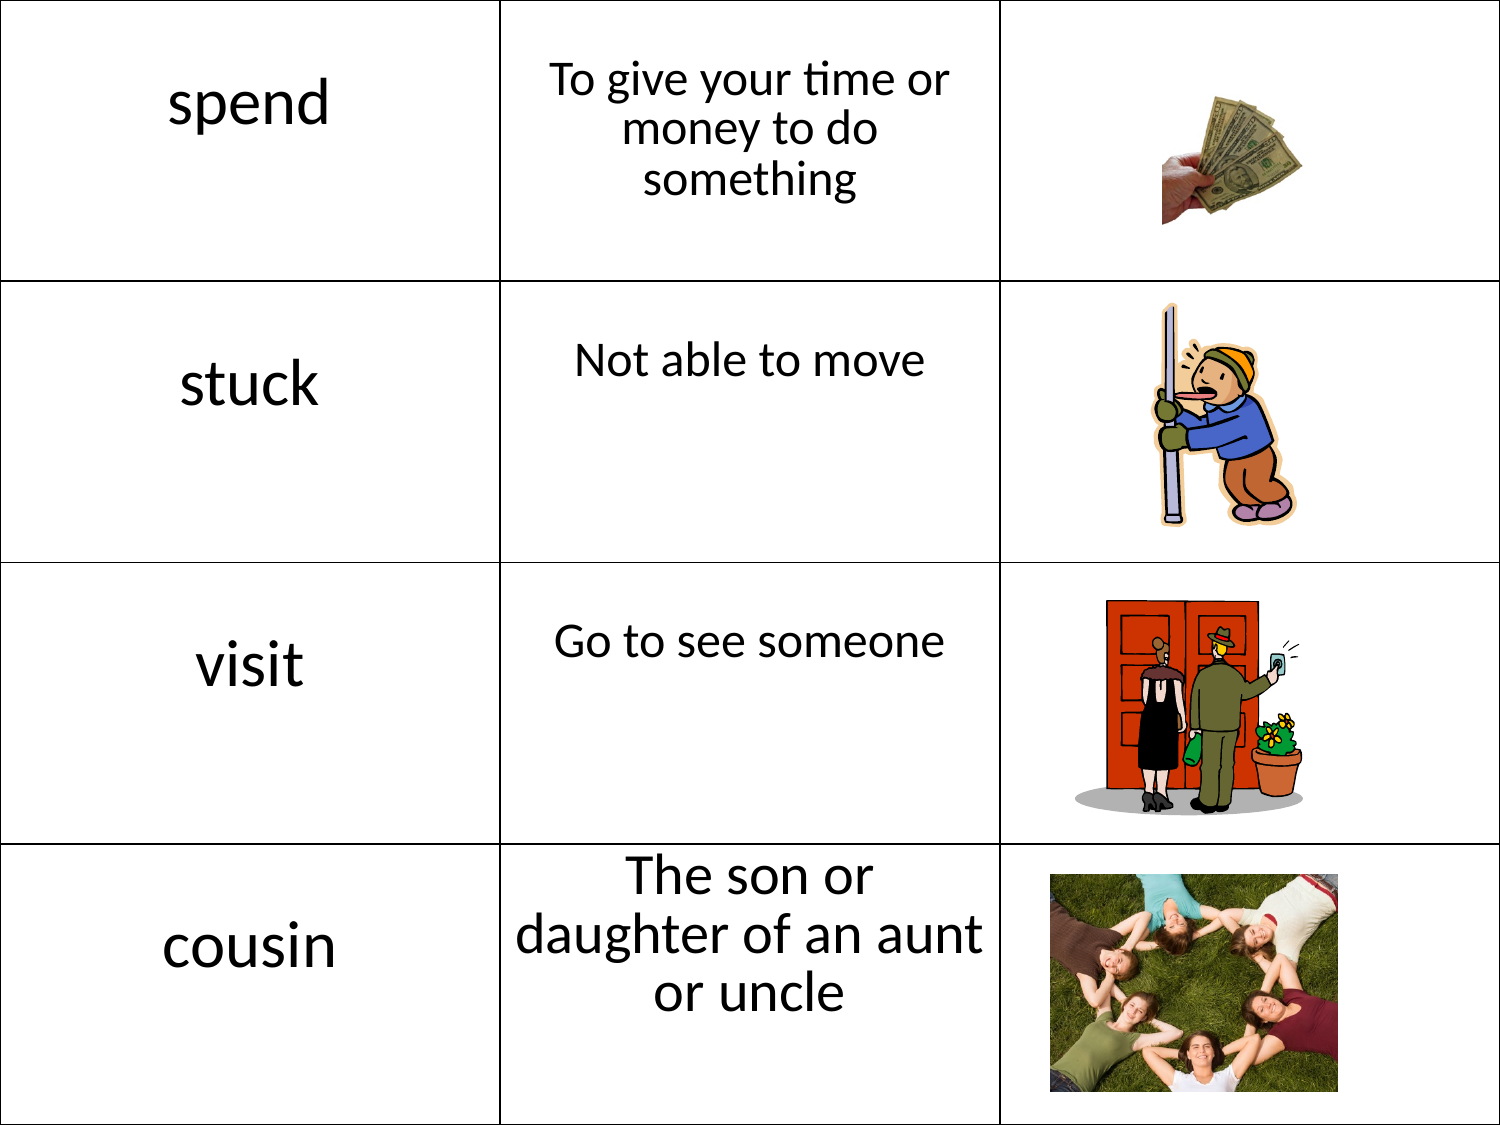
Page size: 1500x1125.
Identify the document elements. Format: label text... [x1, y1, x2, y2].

table_header [1001, 1, 1499, 280]
table_cell Not able to move [501, 282, 999, 562]
table_cell Go to see someone [501, 563, 999, 843]
table_cell [1001, 845, 1499, 1124]
picture [1149, 299, 1301, 531]
picture [1074, 599, 1304, 816]
table_header spend [1, 1, 499, 280]
table_cell [1001, 282, 1499, 562]
table_cell cousin [1, 845, 499, 1124]
table_cell stuck [1, 282, 499, 562]
picture [1162, 49, 1313, 251]
table_cell visit [1, 563, 499, 843]
table_cell The son or daughter of an aunt or uncle [501, 845, 999, 1124]
table_header To give your time or money to do something [501, 1, 999, 280]
table_cell [1001, 563, 1499, 843]
picture [1049, 874, 1338, 1093]
